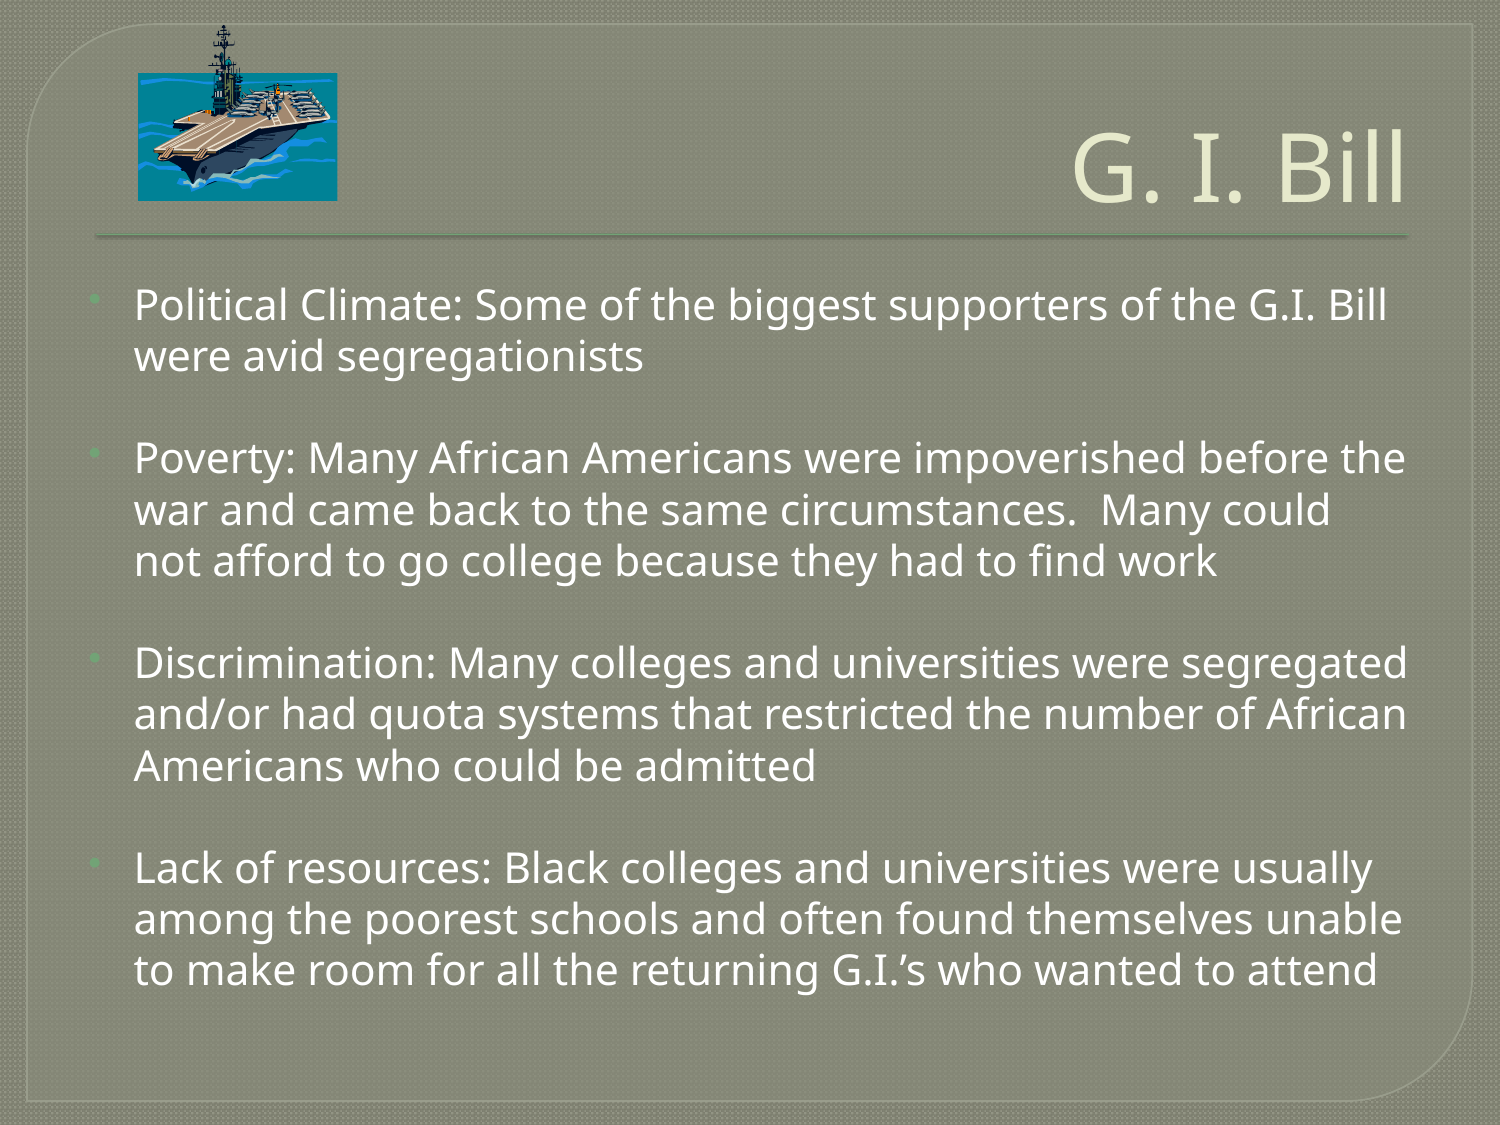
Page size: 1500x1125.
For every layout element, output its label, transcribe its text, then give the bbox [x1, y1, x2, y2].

title G. I. Bill [75, 41, 1425, 230]
picture [137, 24, 338, 202]
list Political Climate: Some of the biggest supporters of the G.I. Bill were avid segregationists Poverty: Many African Americans were impoverished before the war and came back to the same circumstances. Many could not afford to go college because they had to find work Discrimination: Many colleges and universities were segregated and/or had quota systems that restricted the number of African Americans who could be admitted Lack of resources: Black colleges and universities were usually among the poorest schools and often found themselves unable to make room for all the returning G.I.’s who wanted to attend [75, 270, 1425, 1013]
